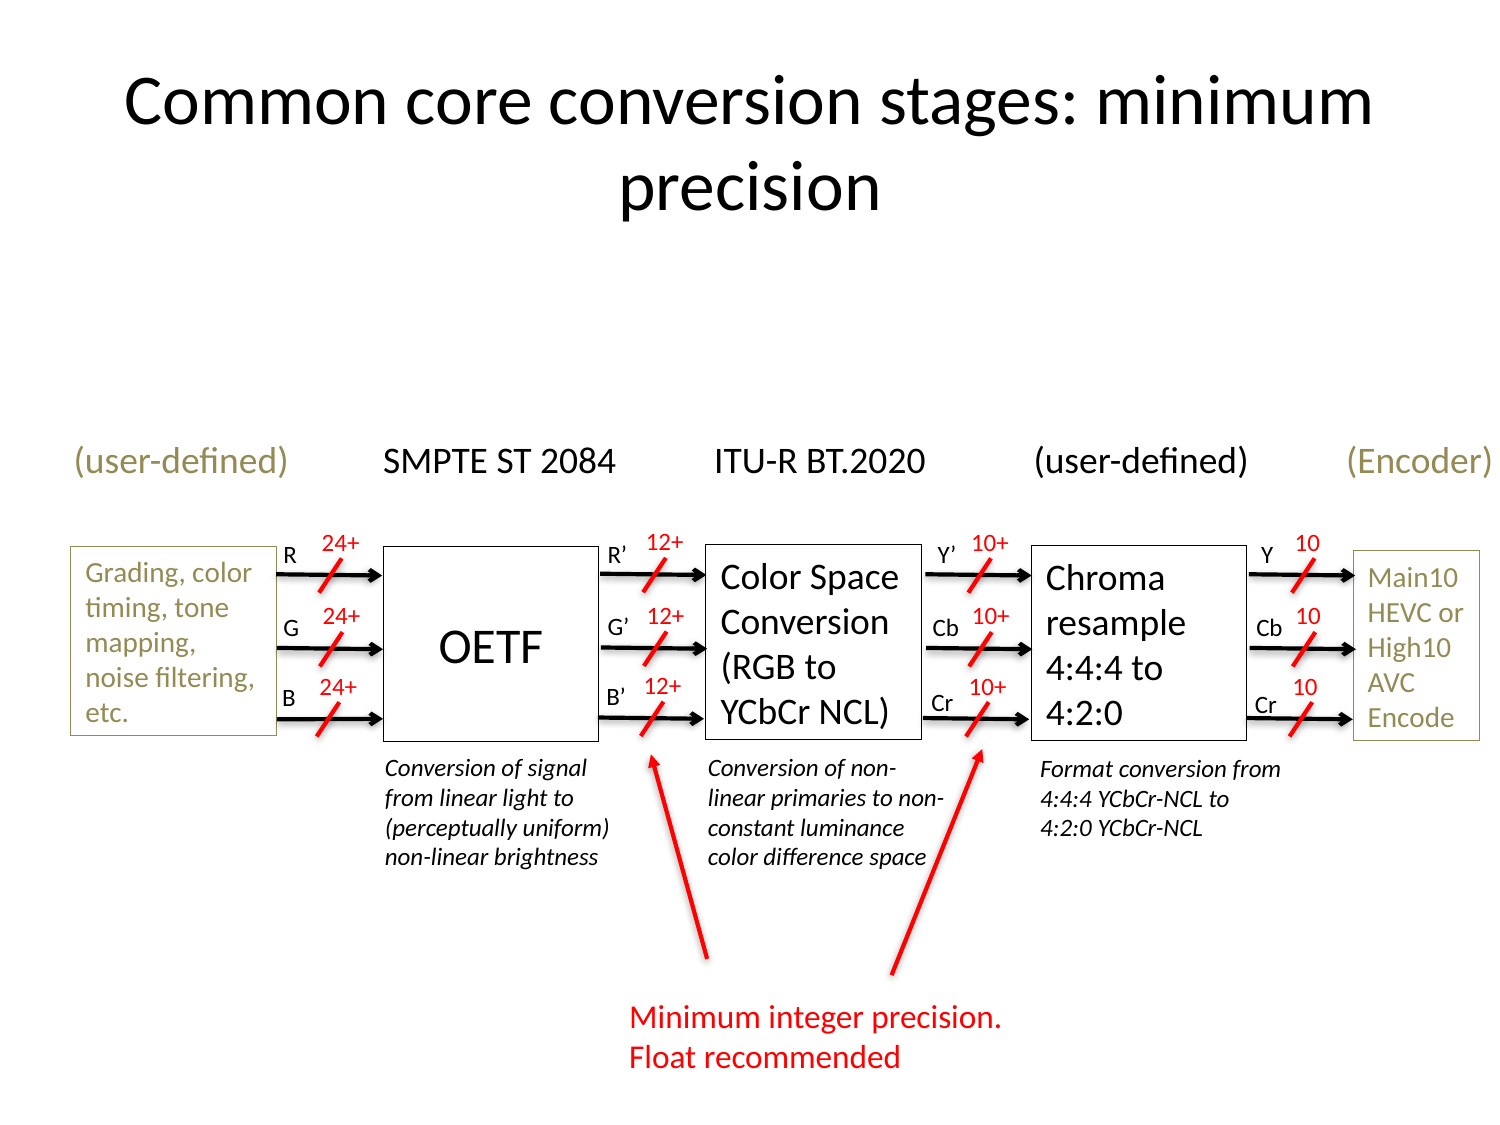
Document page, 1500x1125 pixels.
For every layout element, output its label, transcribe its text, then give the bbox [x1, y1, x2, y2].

text_box OETF [386, 546, 587, 742]
title Common core conversion stages: minimum precision [75, 45, 1425, 233]
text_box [591, 518, 708, 737]
text_box Minimum integer precision. Float recommended [614, 987, 1030, 1083]
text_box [650, 754, 708, 960]
text_box Color Space Conversion (RGB to YCbCr NCL) [712, 544, 912, 740]
text_box Main10 HEVC or High10 AVC Encode [1361, 550, 1480, 741]
text_box (user-defined) [58, 429, 343, 489]
text_box (user-defined) [1018, 429, 1303, 489]
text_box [891, 748, 983, 976]
text_box SMPTE ST 2084 [368, 429, 652, 489]
text_box (Encoder) [1331, 428, 1500, 489]
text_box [916, 518, 1033, 737]
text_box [1239, 518, 1357, 737]
text_box ITU-R BT.2020 [699, 429, 983, 489]
text_box Chroma resample 4:4:4 to 4:2:0 [1037, 545, 1235, 741]
text_box Conversion of signal from linear light to (perceptually uniform) non-linear brightness [370, 743, 644, 879]
text_box Grading, color timing, tone mapping, noise filtering, etc. [70, 546, 262, 736]
text_box Format conversion from 4:4:4 YCbCr-NCL to 4:2:0 YCbCr-NCL [1025, 744, 1299, 850]
text_box Conversion of non-linear primaries to non-constant luminance color difference space [693, 743, 916, 879]
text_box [267, 518, 384, 737]
